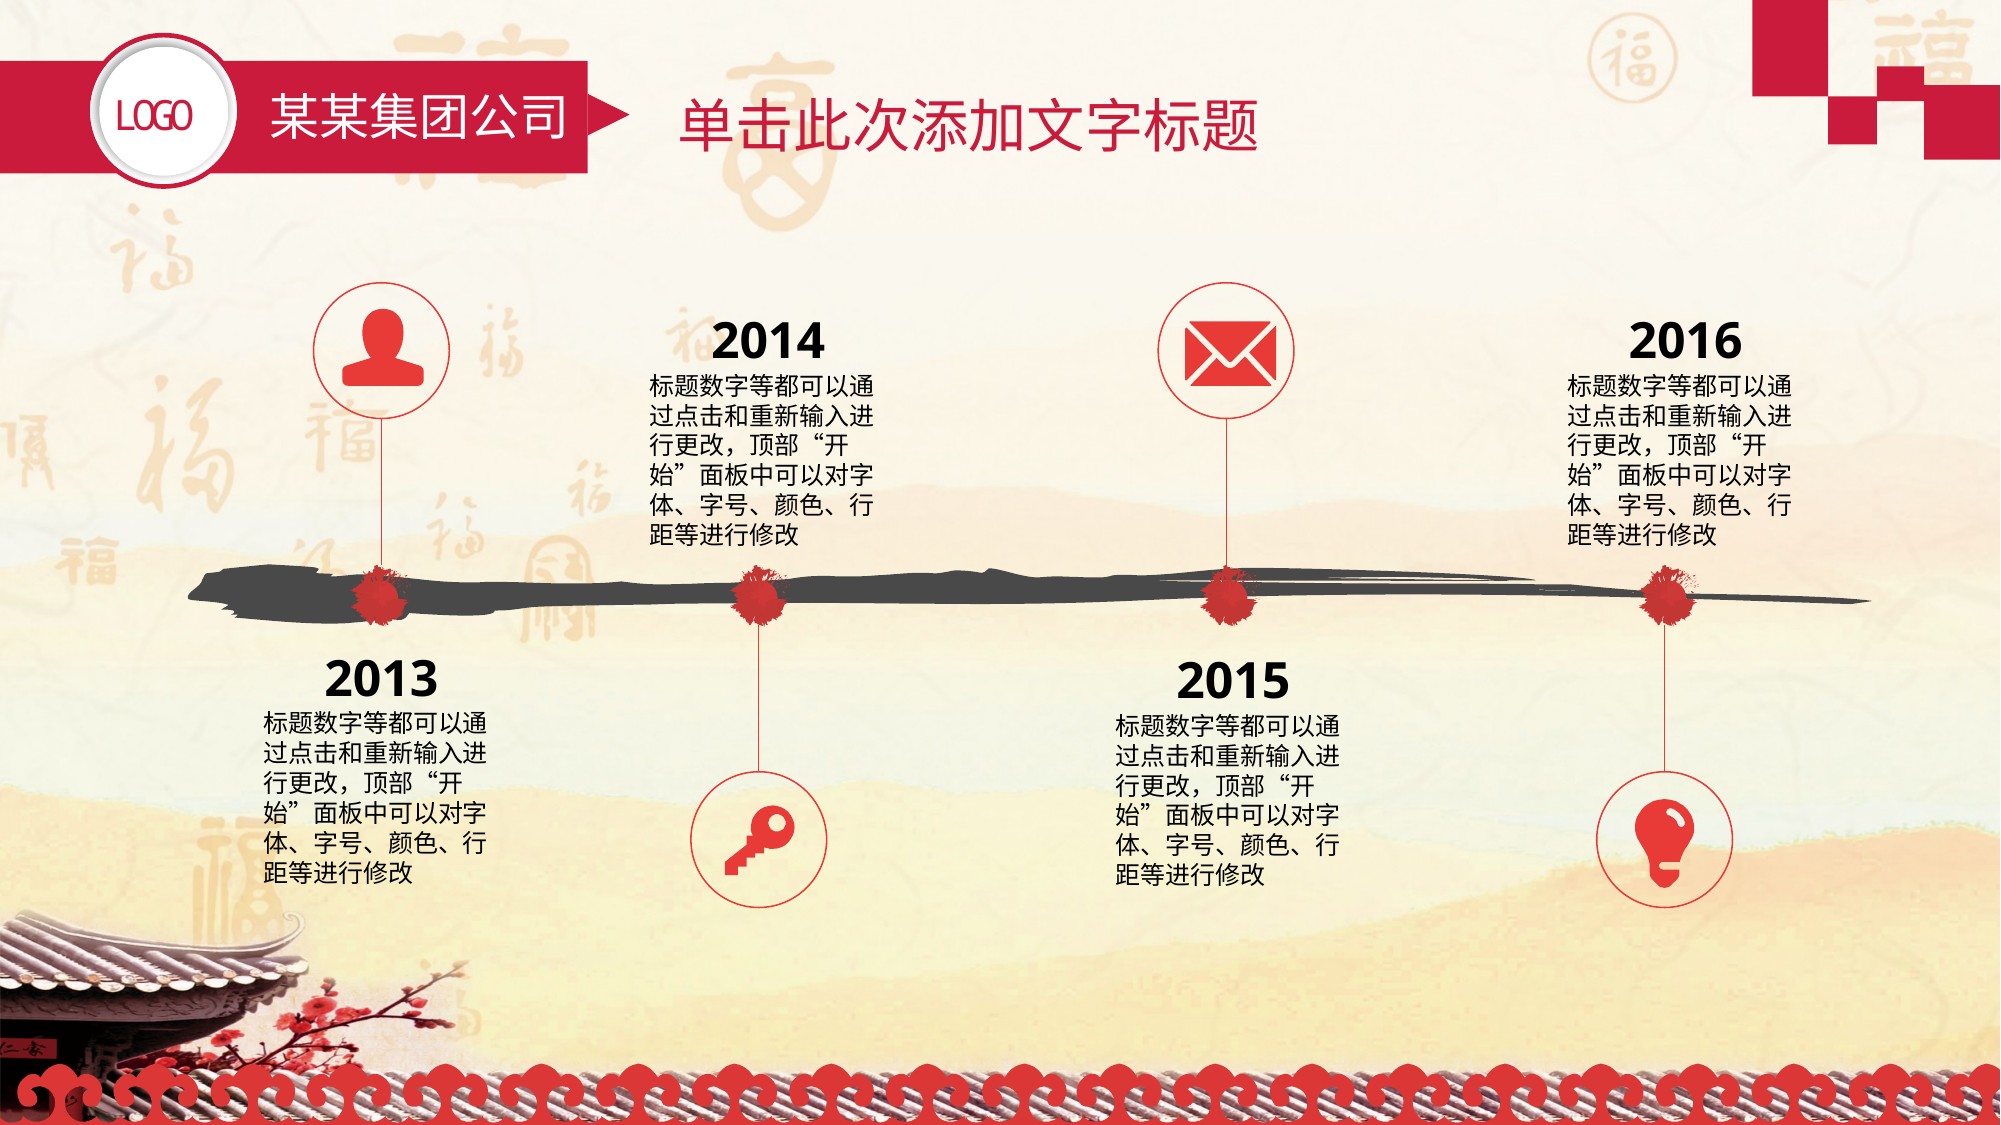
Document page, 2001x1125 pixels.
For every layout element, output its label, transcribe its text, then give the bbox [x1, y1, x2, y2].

text_box 2014 [696, 301, 840, 362]
text_box [1635, 799, 1695, 888]
text_box 标题数字等都可以通过点击和重新输入进行更改，顶部“开始”面板中可以对字体、字号、颜色、行距等进行修改 [248, 700, 513, 895]
text_box 标题数字等都可以通过点击和重新输入进行更改，顶部“开始”面板中可以对字体、字号、颜色、行距等进行修改 [635, 362, 900, 557]
text_box [724, 805, 795, 876]
text_box [342, 308, 424, 386]
text_box [1190, 356, 1272, 386]
text_box 2013 [309, 639, 454, 700]
text_box [1595, 770, 1734, 909]
text_box [1249, 326, 1277, 381]
picture [0, 0, 2000, 1061]
picture [1829, 0, 2000, 96]
text_box 2015 [1161, 641, 1306, 702]
text_box [689, 770, 828, 909]
text_box [312, 281, 451, 420]
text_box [0, 1061, 2000, 1125]
text_box [1157, 281, 1295, 420]
text_box [1189, 321, 1271, 363]
text_box [1185, 327, 1213, 381]
text_box 标题数字等都可以通过点击和重新输入进行更改，顶部“开始”面板中可以对字体、字号、颜色、行距等进行修改 [1552, 362, 1818, 557]
text_box 2016 [1613, 301, 1758, 362]
text_box 标题数字等都可以通过点击和重新输入进行更改，顶部“开始”面板中可以对字体、字号、颜色、行距等进行修改 [1100, 702, 1366, 898]
